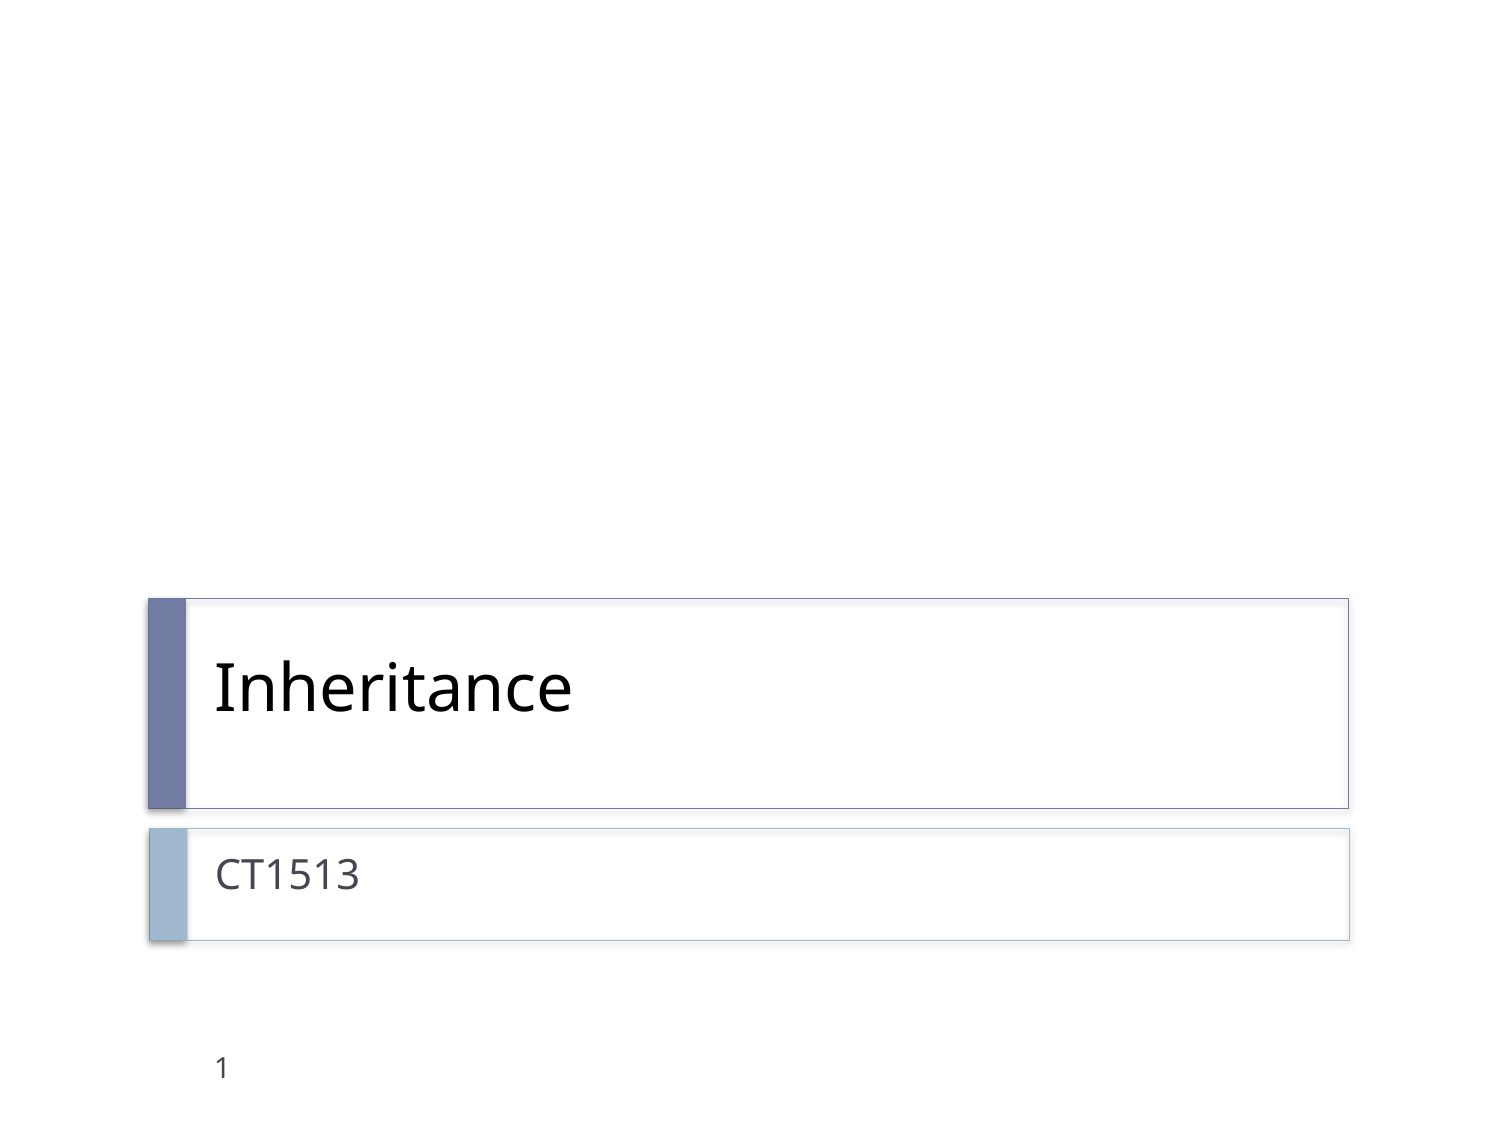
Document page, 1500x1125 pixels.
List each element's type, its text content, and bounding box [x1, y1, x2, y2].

subtitle CT1513 [200, 840, 1325, 929]
title Inheritance [200, 637, 1325, 800]
slide_number 1 [199, 1042, 400, 1103]
